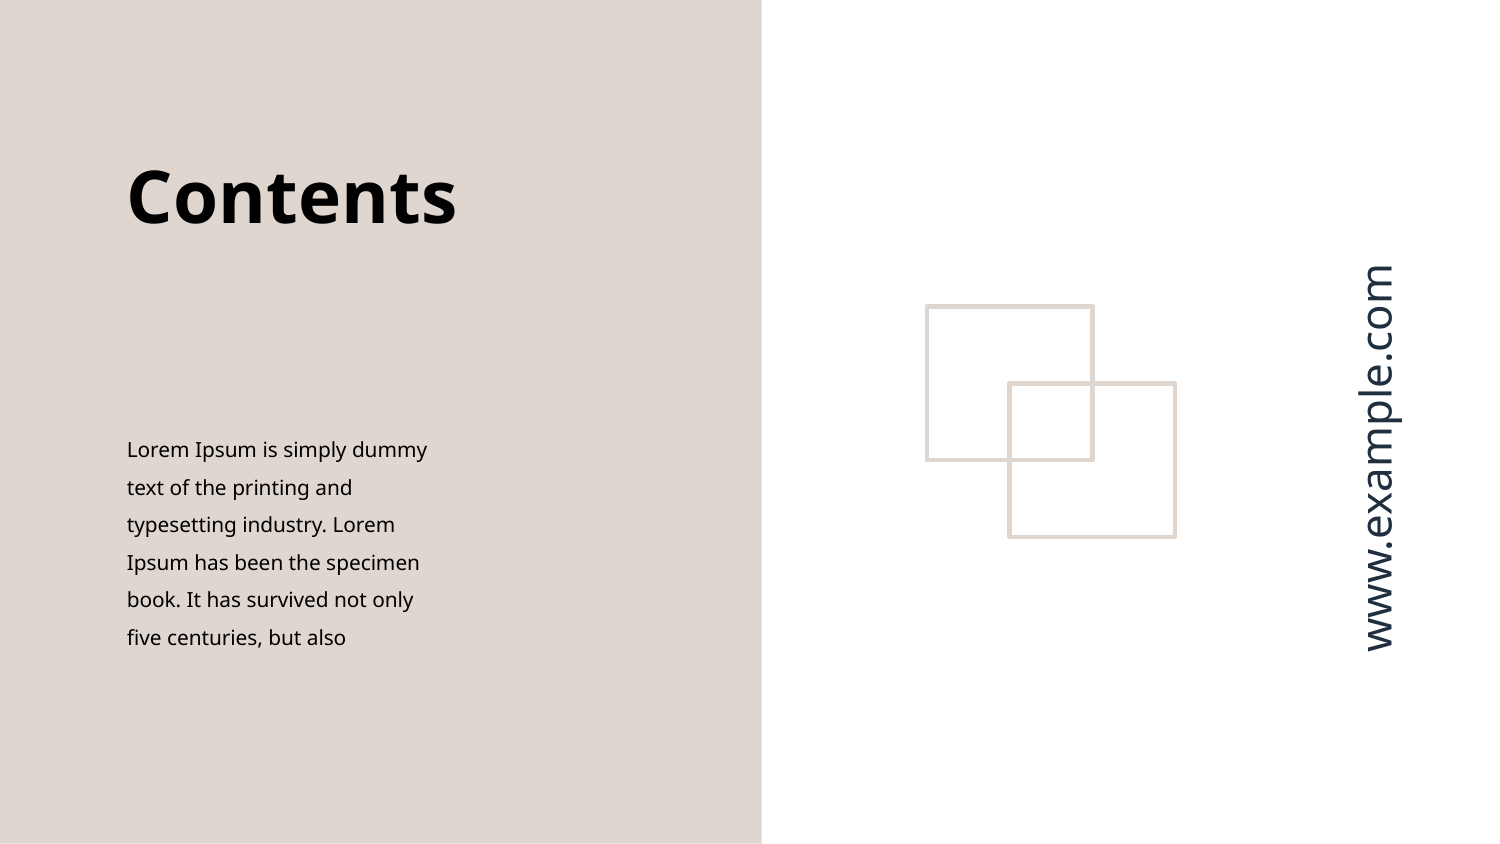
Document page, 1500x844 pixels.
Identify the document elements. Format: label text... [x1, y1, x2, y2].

text_box Contents [112, 151, 514, 246]
text_box www.example.com [1340, 209, 1408, 668]
text_box [927, 306, 1093, 461]
text_box [1009, 383, 1176, 537]
text_box Lorem Ipsum is simply dummy text of the printing and typesetting industry. Lorem Ipsum has been the specimen book. It has survived not only five centuries, but also [112, 416, 455, 657]
text_box [0, 0, 762, 844]
